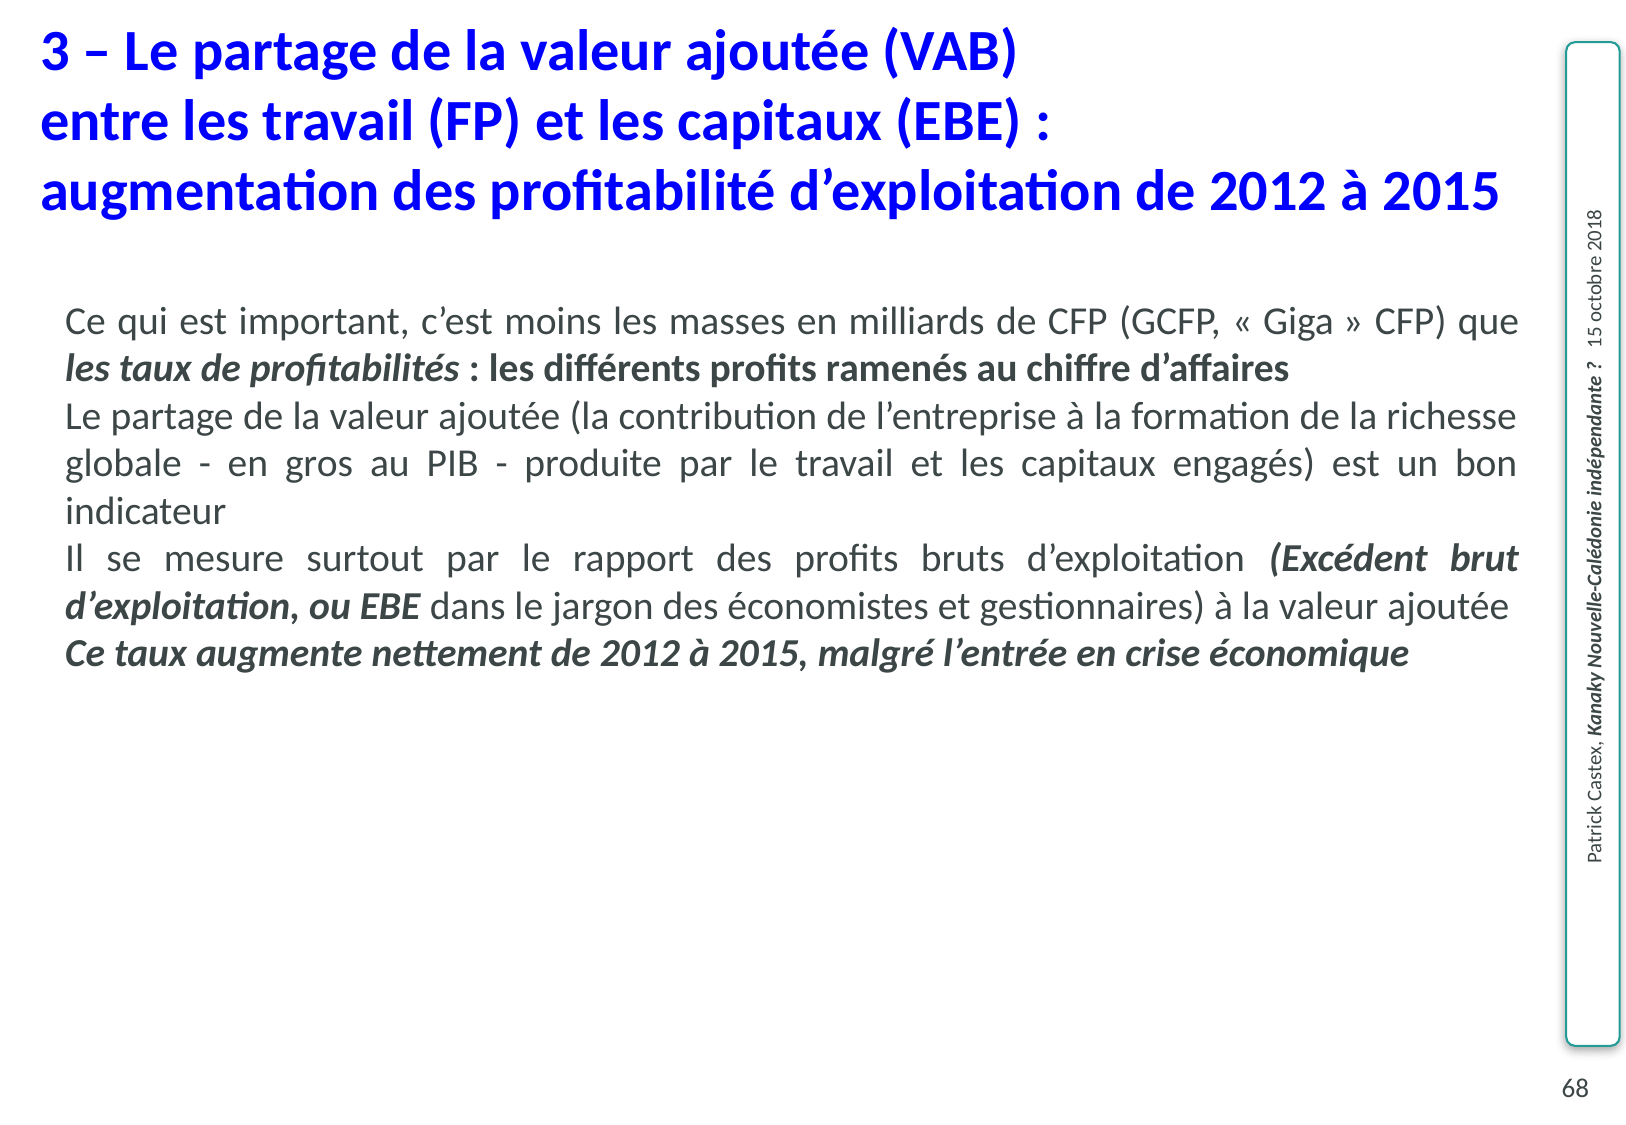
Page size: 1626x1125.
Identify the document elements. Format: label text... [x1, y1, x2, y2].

list Ce qui est important, c’est moins les masses en milliards de CFP (GCFP, « Giga » CFP) que les taux de profitabilités : les différents profits ramenés au chiffre d’affaires Le partage de la valeur ajoutée (la contribution de l’entreprise à la formation de la richesse globale - en gros au PIB - produite par le travail et les capitaux engagés) est un bon indicateur Il se mesure surtout par le rapport des profits bruts d’exploitation (Excédent brut d’exploitation, ou EBE dans le jargon des économistes et gestionnaires) à la valeur ajoutée Ce taux augmente nettement de 2012 à 2015, malgré l’entrée en crise économique [50, 287, 1534, 1078]
title 3 – Le partage de la valeur ajoutée (VAB) entre les travail (FP) et les capitaux (EBE) : augmentation des profitabilité d’exploitation de 2012 à 2015 [25, 4, 1625, 232]
